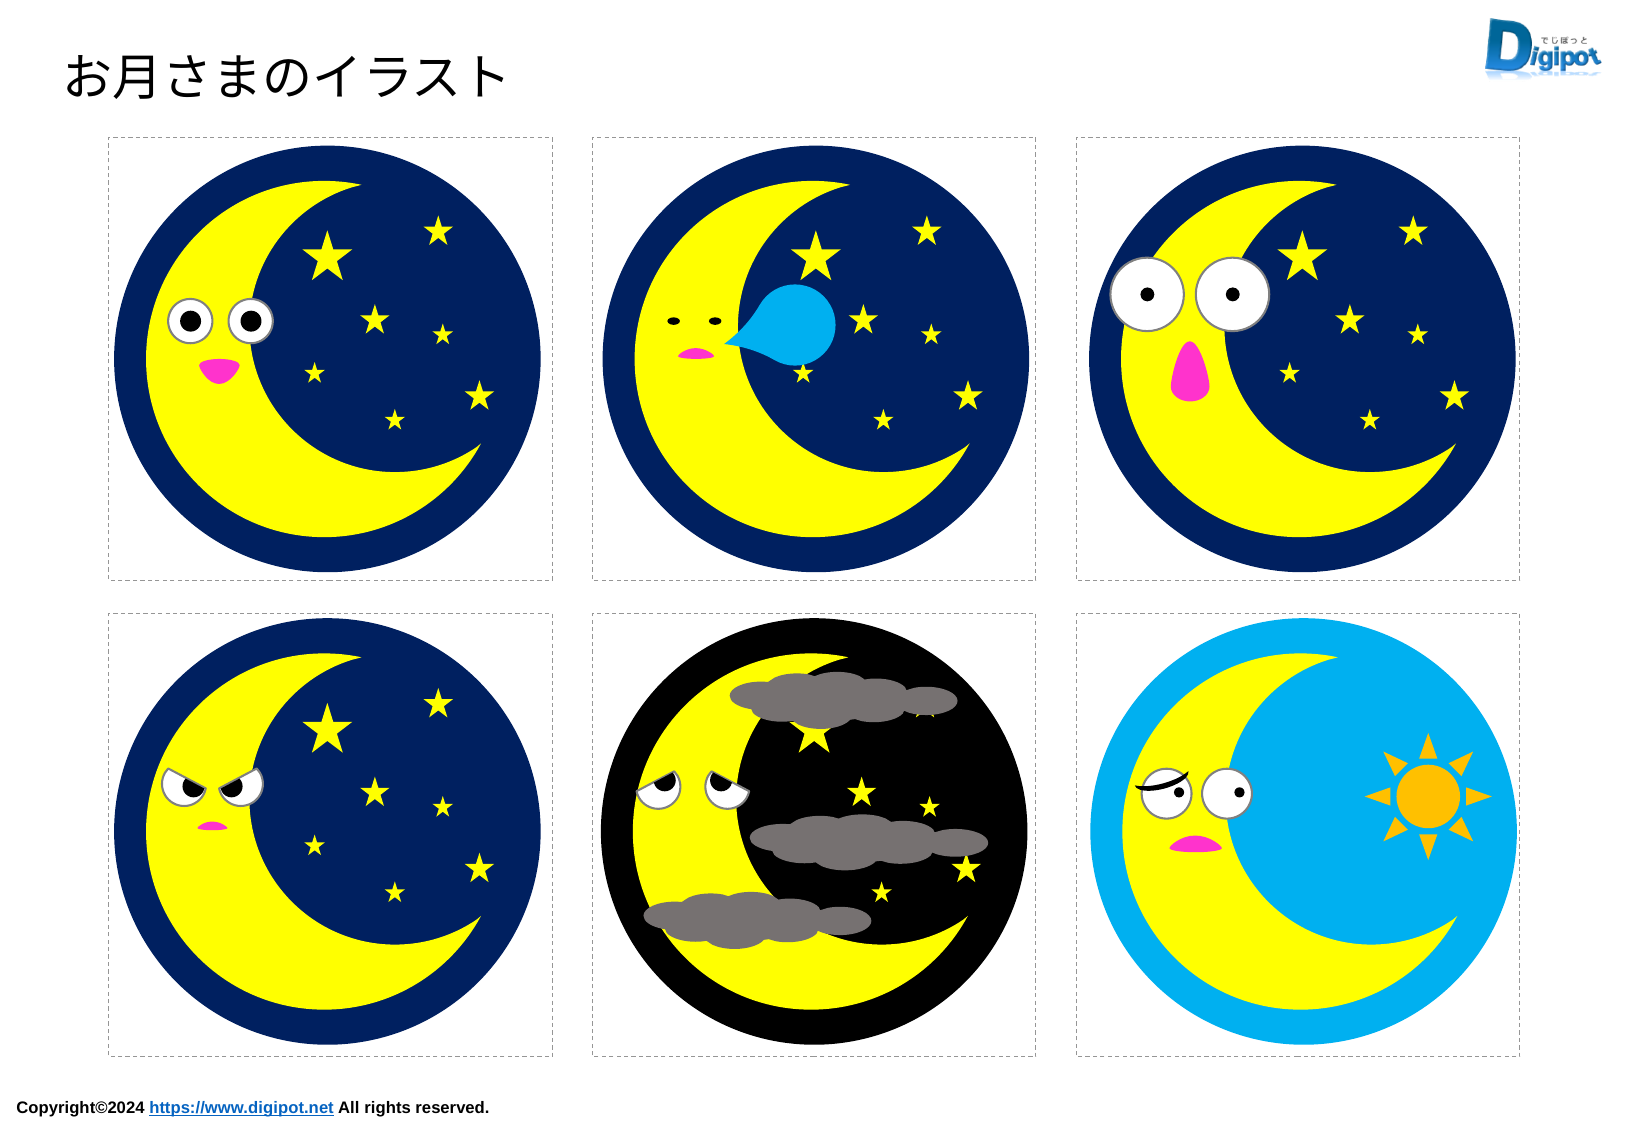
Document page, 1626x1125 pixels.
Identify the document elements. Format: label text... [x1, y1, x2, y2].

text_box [114, 145, 541, 573]
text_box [1089, 145, 1516, 573]
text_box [114, 618, 541, 1045]
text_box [1090, 618, 1517, 1045]
text_box お月さまのイラスト [48, 38, 527, 113]
picture [1485, 18, 1602, 82]
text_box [602, 145, 1030, 573]
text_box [600, 618, 1028, 1045]
